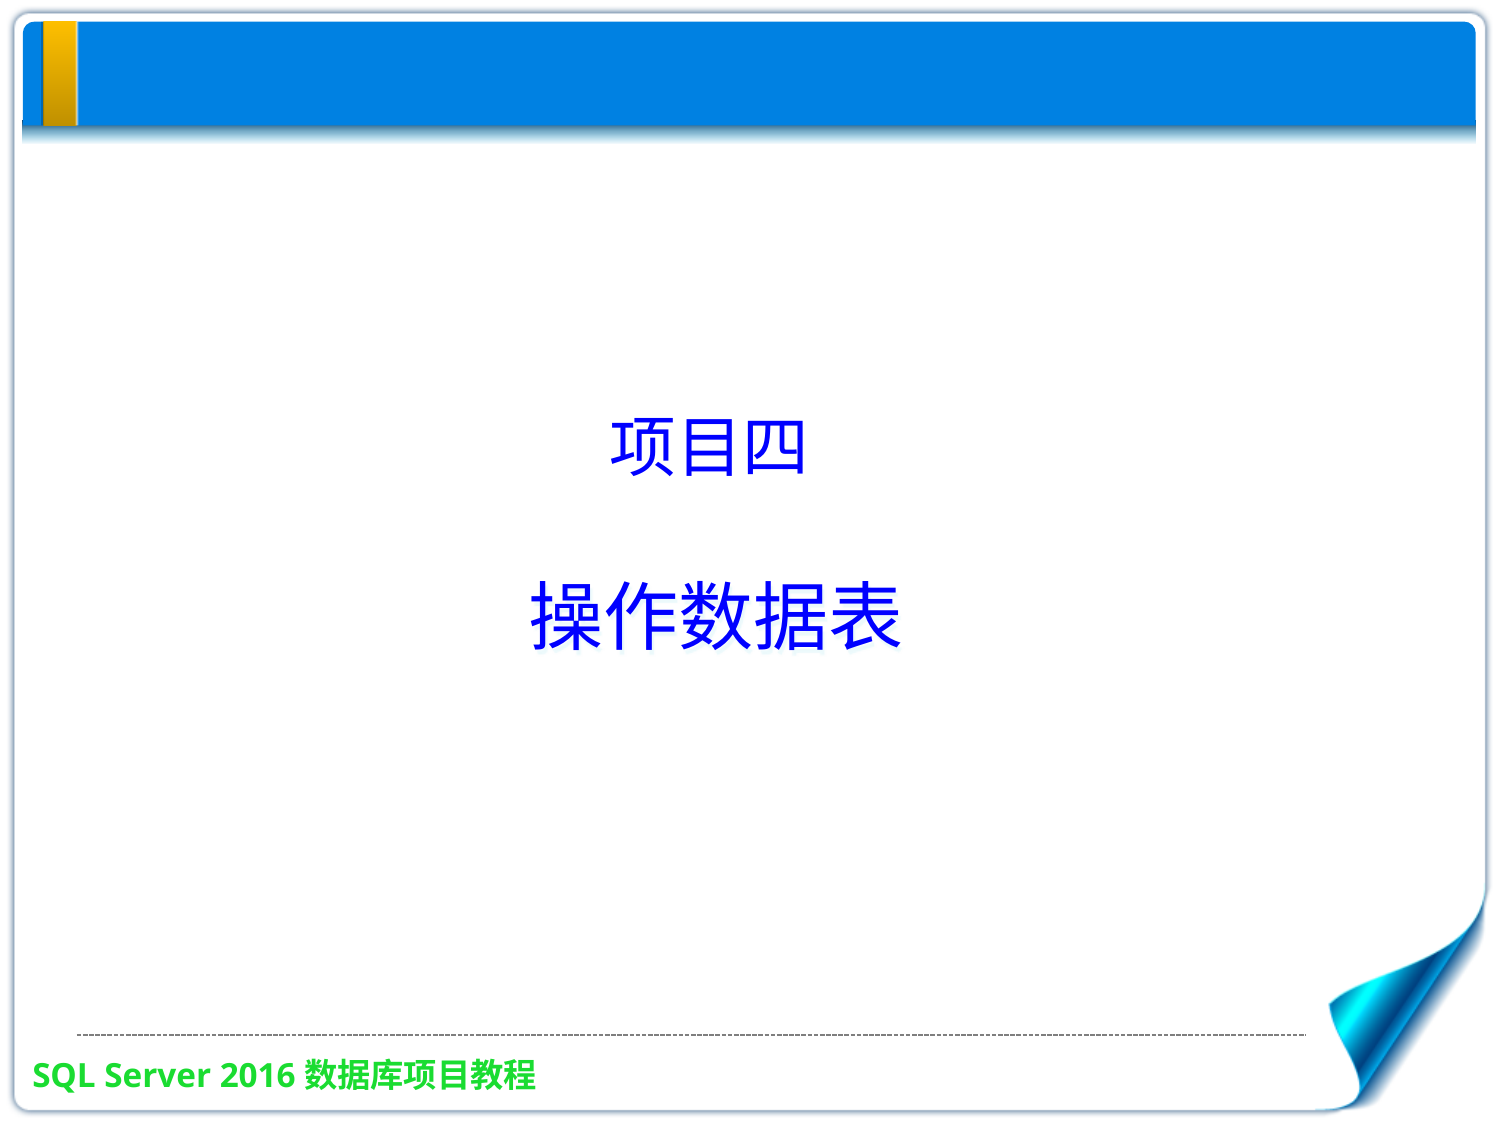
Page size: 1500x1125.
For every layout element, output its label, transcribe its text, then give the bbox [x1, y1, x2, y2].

subtitle 项目四 [159, 397, 1260, 528]
title 操作数据表 [513, 562, 1105, 804]
picture [0, 0, 1500, 1125]
